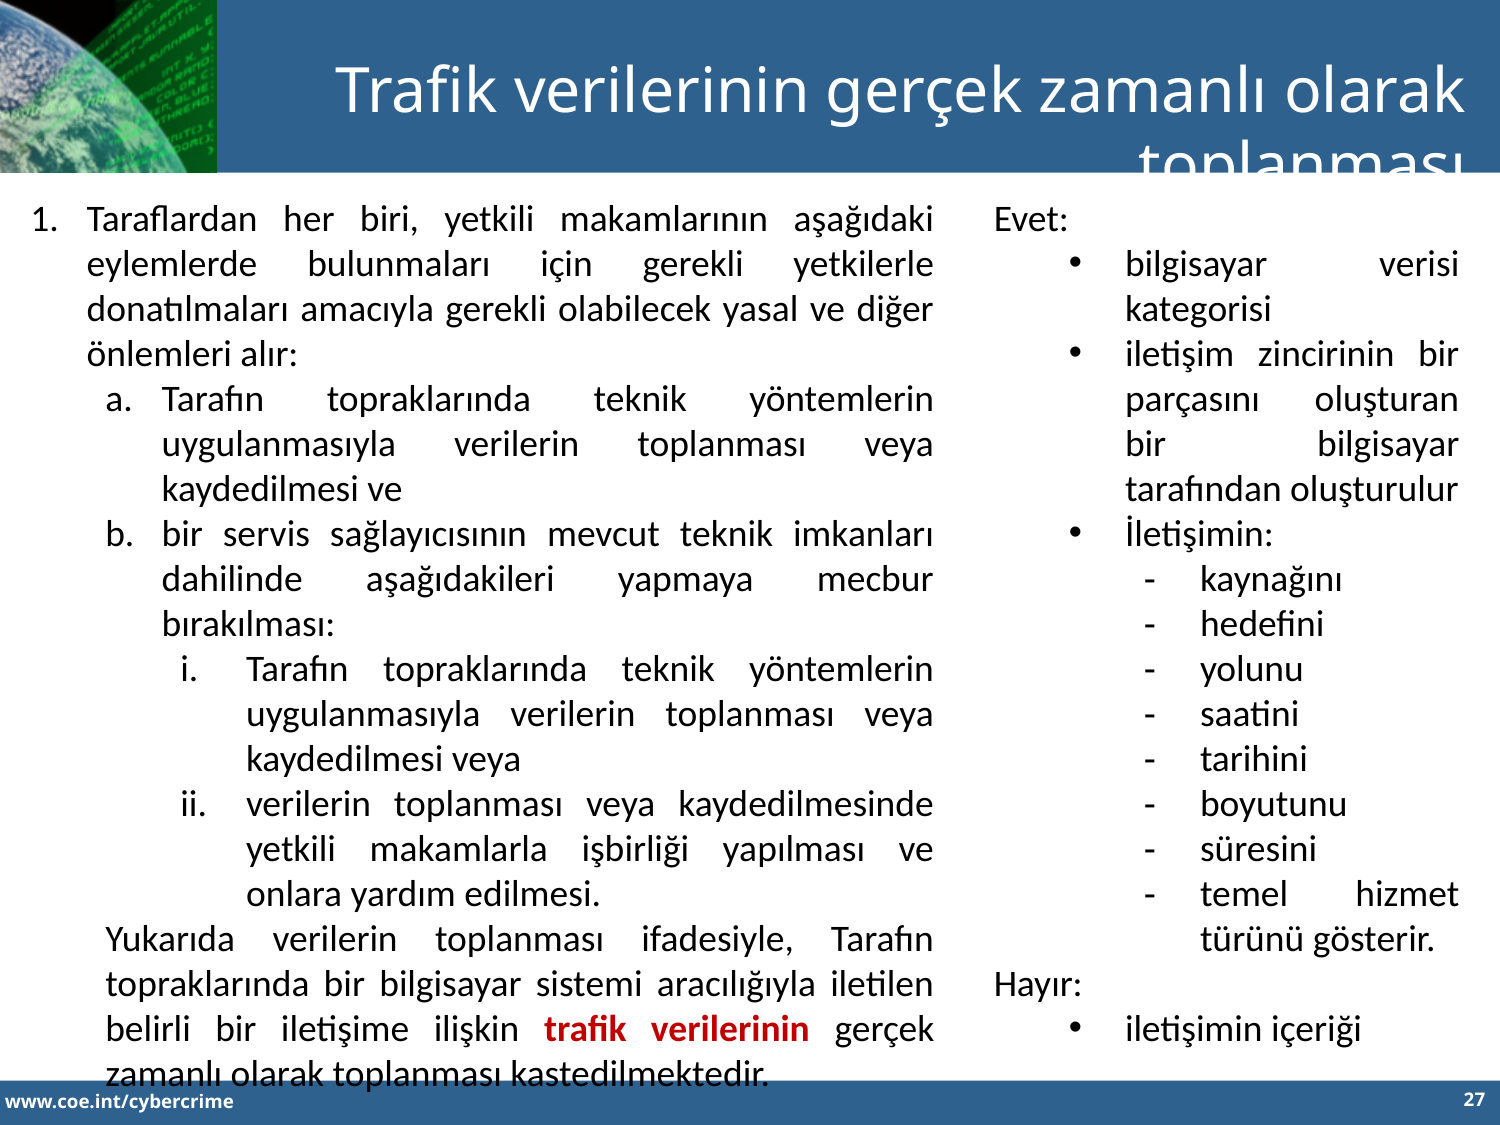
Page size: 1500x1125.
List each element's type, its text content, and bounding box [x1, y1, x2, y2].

text_box Trafik verilerinin gerçek zamanlı olarak toplanması [230, 42, 1483, 208]
text_box Evet: bilgisayar verisi kategorisi iletişim zincirinin bir parçasını oluşturan bir bilgisayar tarafından oluşturulur İletişimin: kaynağını hedefini yolunu saatini tarihini boyutunu süresini temel hizmet türünü gösterir. Hayır: iletişimin içeriği [978, 186, 1475, 1057]
picture [0, 0, 217, 173]
text_box Taraflardan her biri, yetkili makamlarının aşağıdaki eylemlerde bulunmaları için gerekli yetkilerle donatılmaları amacıyla gerekli olabilecek yasal ve diğer önlemleri alır: Tarafın topraklarında teknik yöntemlerin uygulanmasıyla verilerin toplanması veya kaydedilmesi ve bir servis sağlayıcısının mevcut teknik imkanları dahilinde aşağıdakileri yapmaya mecbur bırakılması: Tarafın topraklarında teknik yöntemlerin uygulanmasıyla verilerin toplanması veya kaydedilmesi veya verilerin toplanması veya kaydedilmesinde yetkili makamlarla işbirliği yapılması ve onlara yardım edilmesi. Yukarıda verilerin toplanması ifadesiyle, Tarafın topraklarında bir bilgisayar sistemi aracılığıyla iletilen belirli bir iletişime ilişkin trafik verilerinin gerçek zamanlı olarak toplanması kastedilmektedir. [15, 186, 950, 1102]
